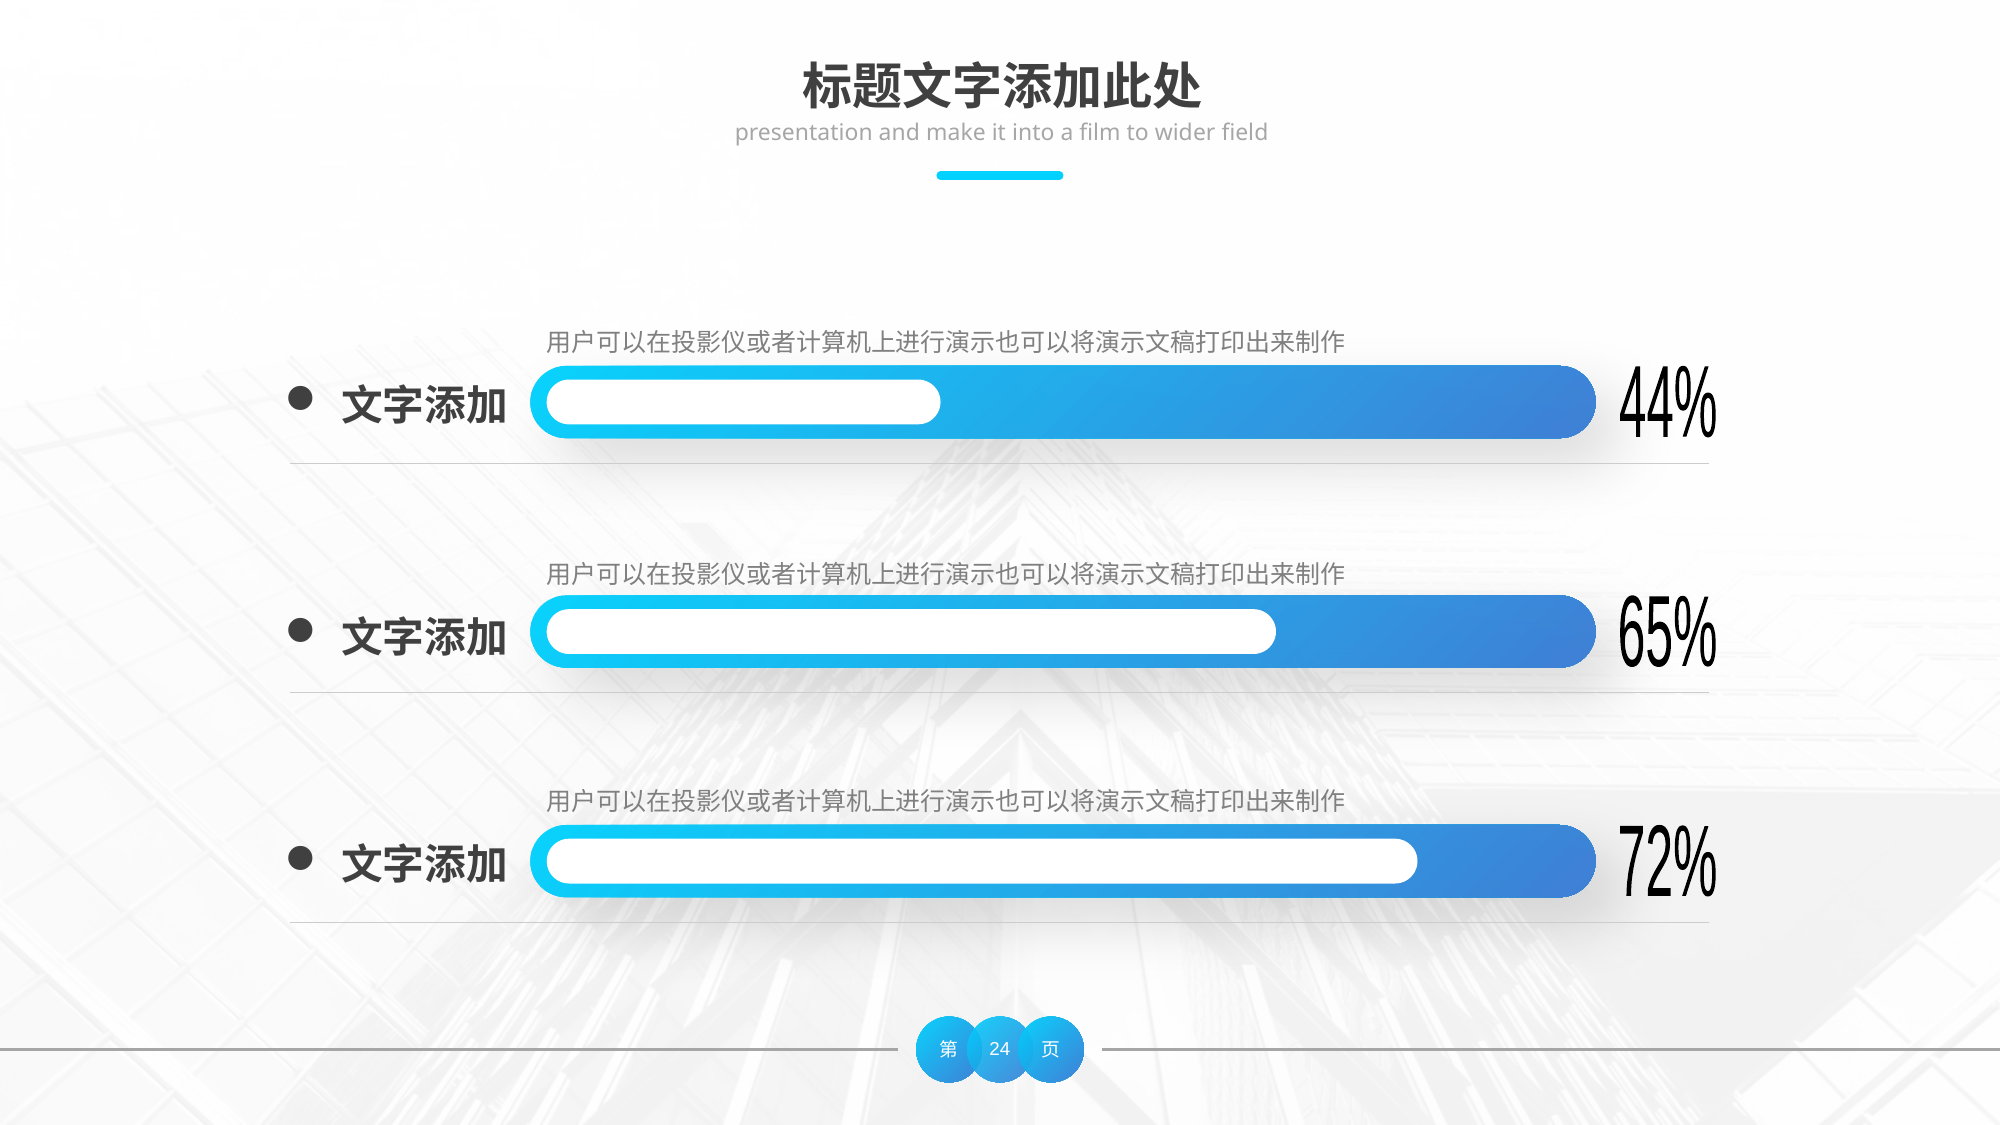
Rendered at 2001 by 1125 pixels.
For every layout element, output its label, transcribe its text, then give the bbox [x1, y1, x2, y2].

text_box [270, 772, 1716, 922]
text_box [270, 313, 1716, 463]
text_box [270, 544, 1716, 693]
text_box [647, 46, 1357, 153]
slide_number 24 [964, 1017, 1036, 1078]
